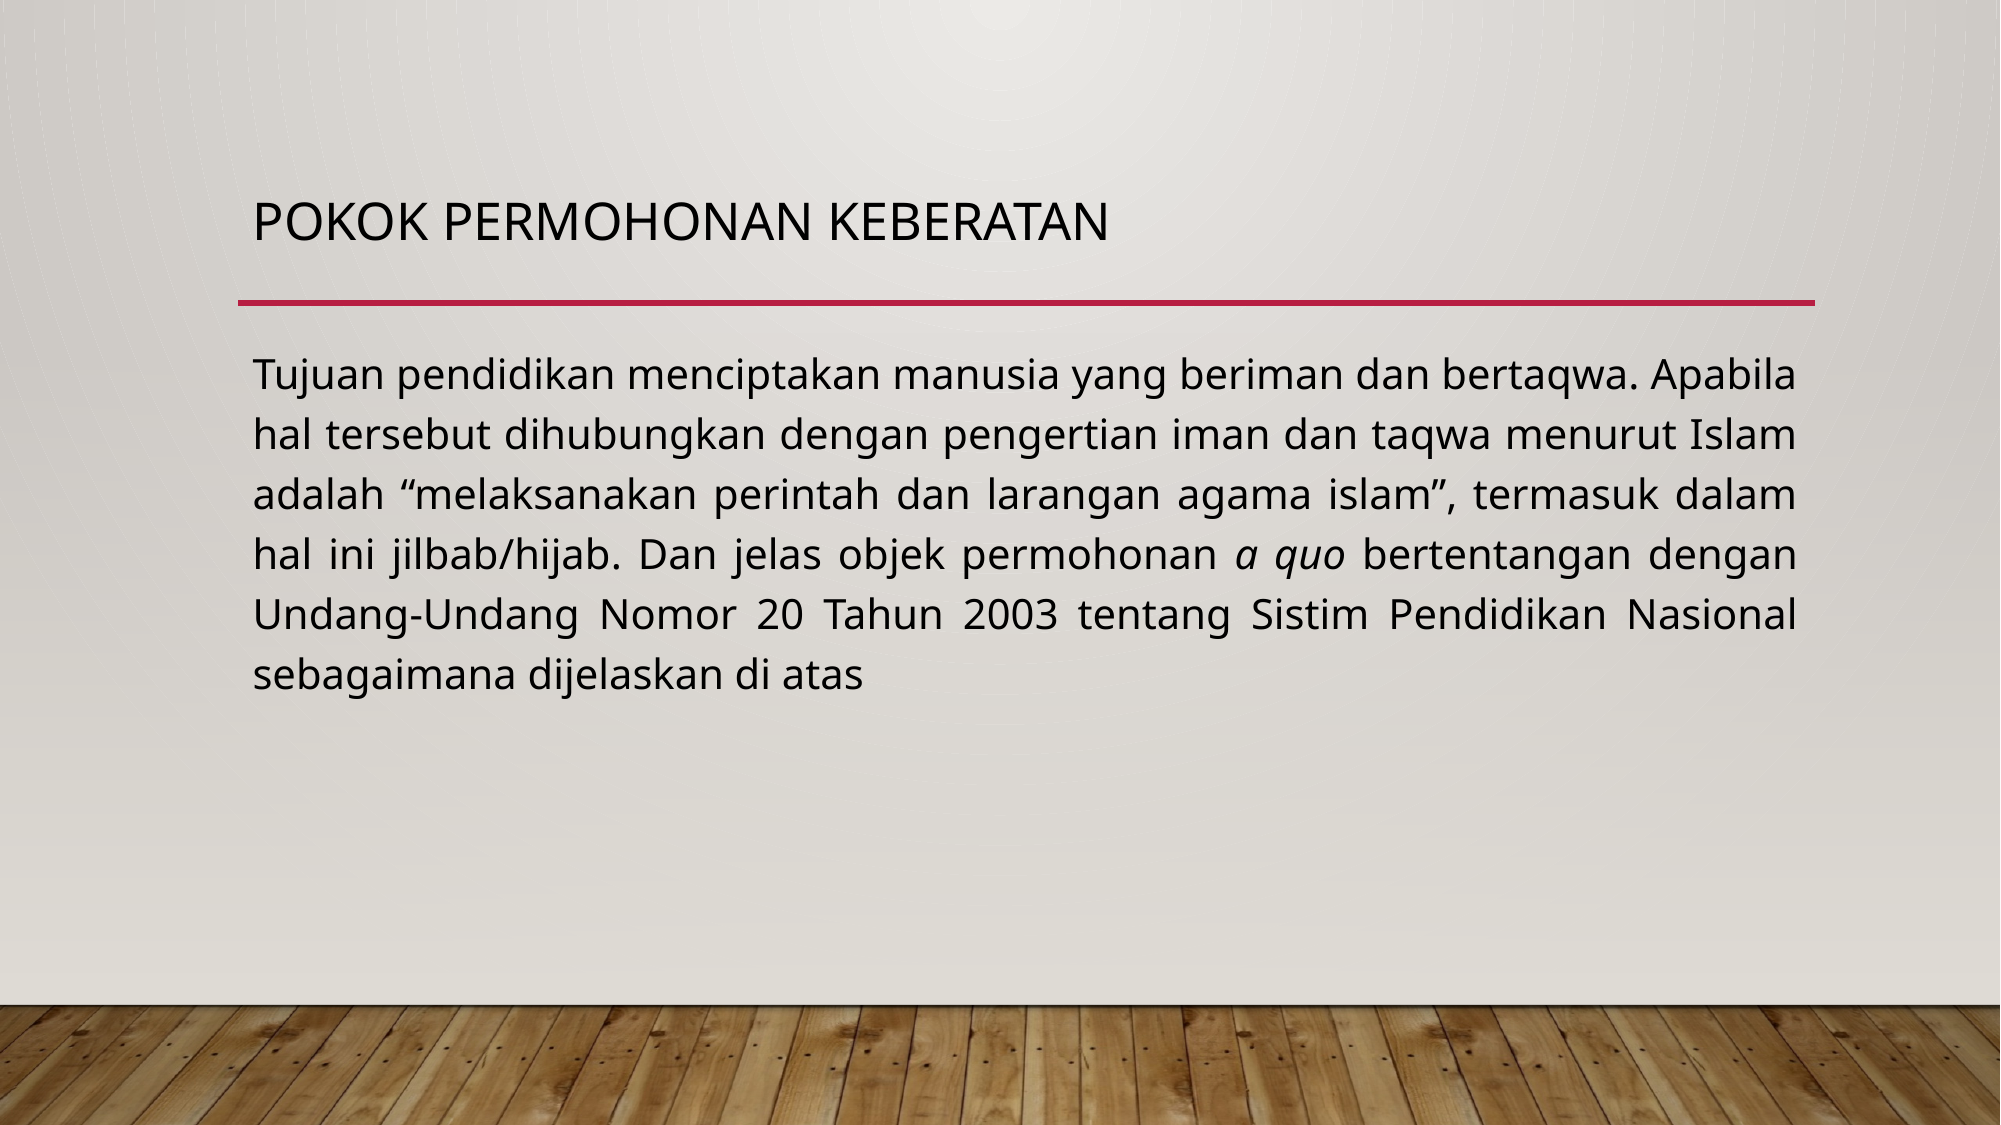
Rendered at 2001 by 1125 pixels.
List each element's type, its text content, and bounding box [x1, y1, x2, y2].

picture [0, 1005, 2000, 1125]
title Pokok permohonan keberatan [237, 132, 1814, 306]
list Tujuan pendidikan menciptakan manusia yang beriman dan bertaqwa. Apabila hal tersebut dihubungkan dengan pengertian iman dan taqwa menurut Islam adalah “melaksanakan perintah dan larangan agama islam”, termasuk dalam hal ini jilbab/hijab. Dan jelas objek permohonan a quo bertentangan dengan Undang-Undang Nomor 20 Tahun 2003 tentang Sistim Pendidikan Nasional sebagaimana dijelaskan di atas [237, 329, 1814, 896]
